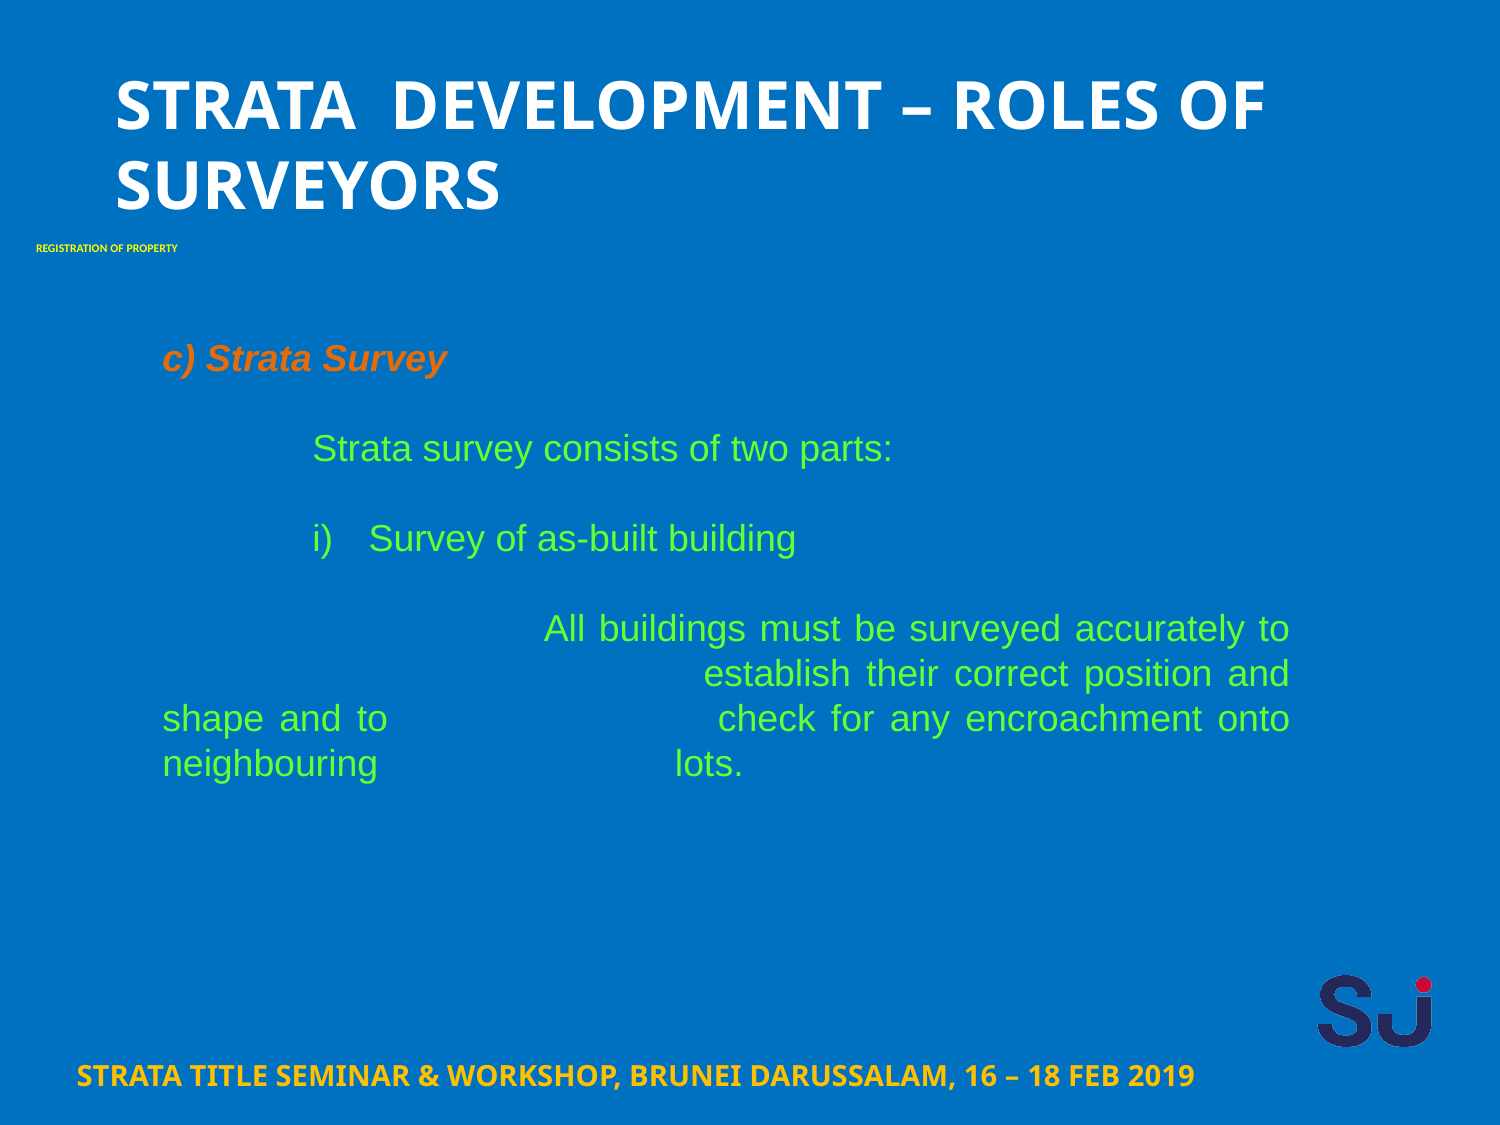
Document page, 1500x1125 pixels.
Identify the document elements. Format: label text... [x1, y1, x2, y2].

title STRATA DEVELOPMENT – ROLES OF SURVEYORS [100, 101, 1433, 185]
subtitle REGISTRATION OF PROPERTY [0, 231, 1282, 338]
text_box STRATA TITLE SEMINAR & WORKSHOP, BRUNEI DARUSSALAM, 16 – 18 FEB 2019 [61, 1049, 1220, 1100]
text_box c) Strata Survey Strata survey consists of two parts: Survey of as-built building All buildings must be surveyed accurately to establish their correct position and shape and to check for any encroachment onto neighbouring lots. [147, 326, 1306, 837]
picture [1316, 975, 1433, 1049]
